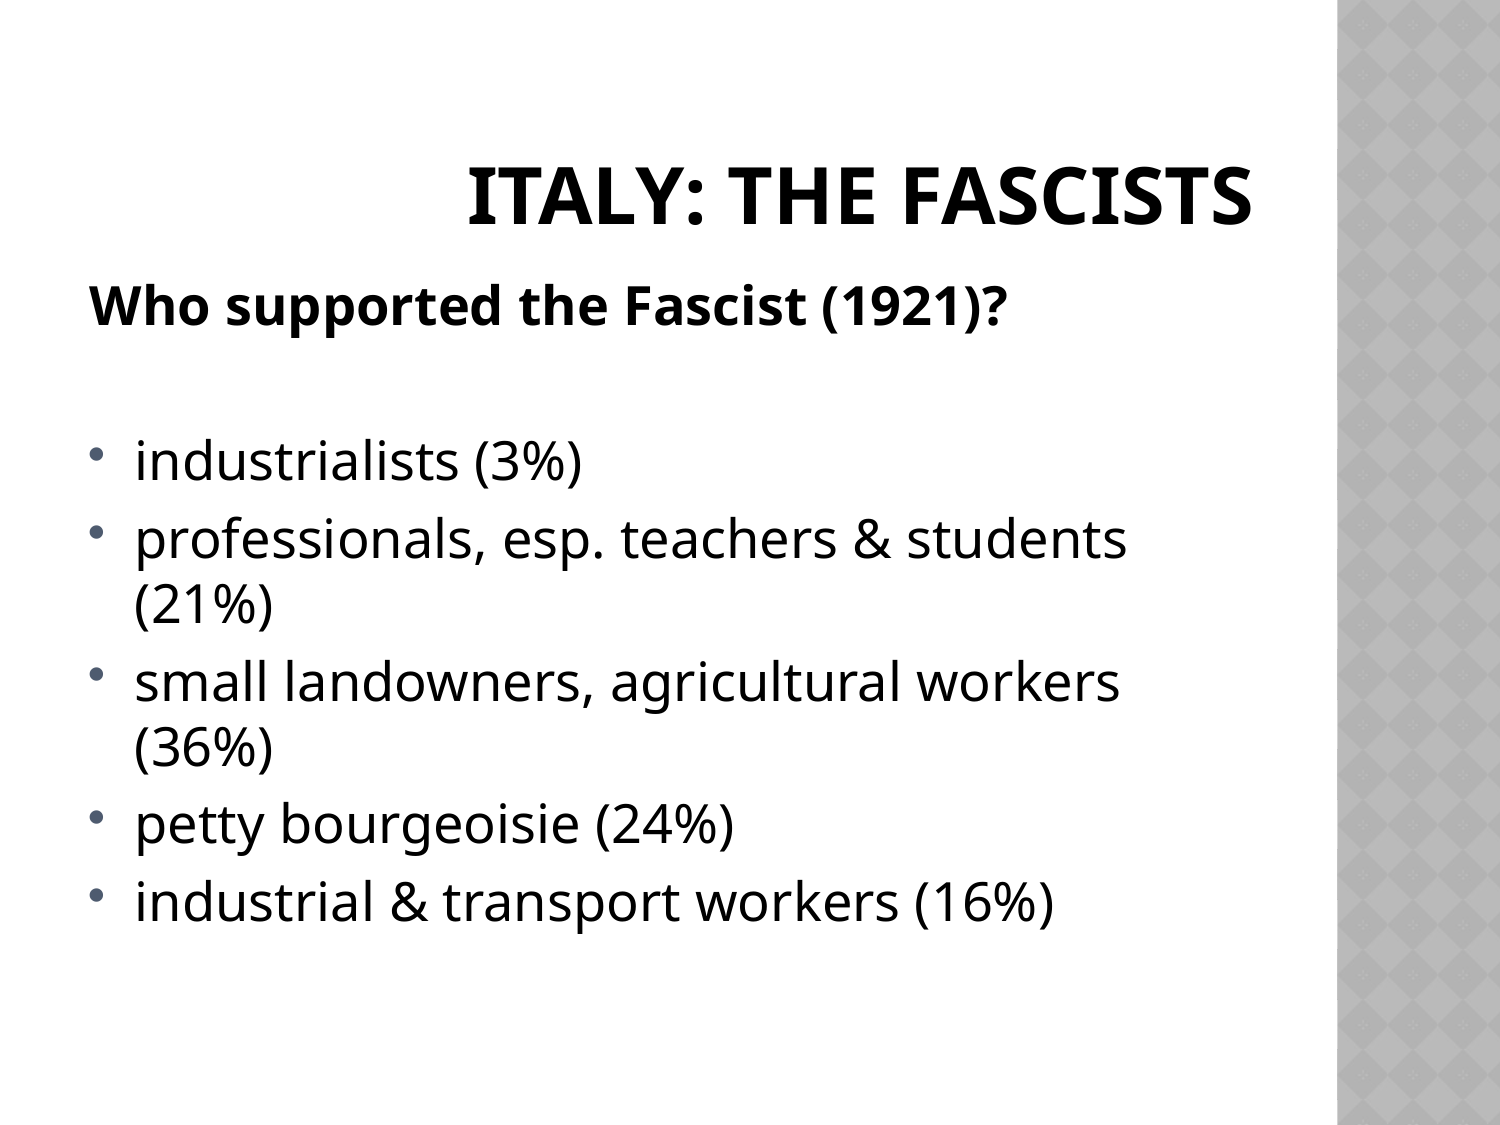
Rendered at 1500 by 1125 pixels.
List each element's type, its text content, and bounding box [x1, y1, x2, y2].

list Who supported the Fascist (1921)? industrialists (3%) professionals, esp. teachers & students (21%) small landowners, agricultural workers (36%) petty bourgeoisie (24%) industrial & transport workers (16%) [75, 264, 1263, 1059]
title Italy: the fascists [75, 52, 1263, 240]
